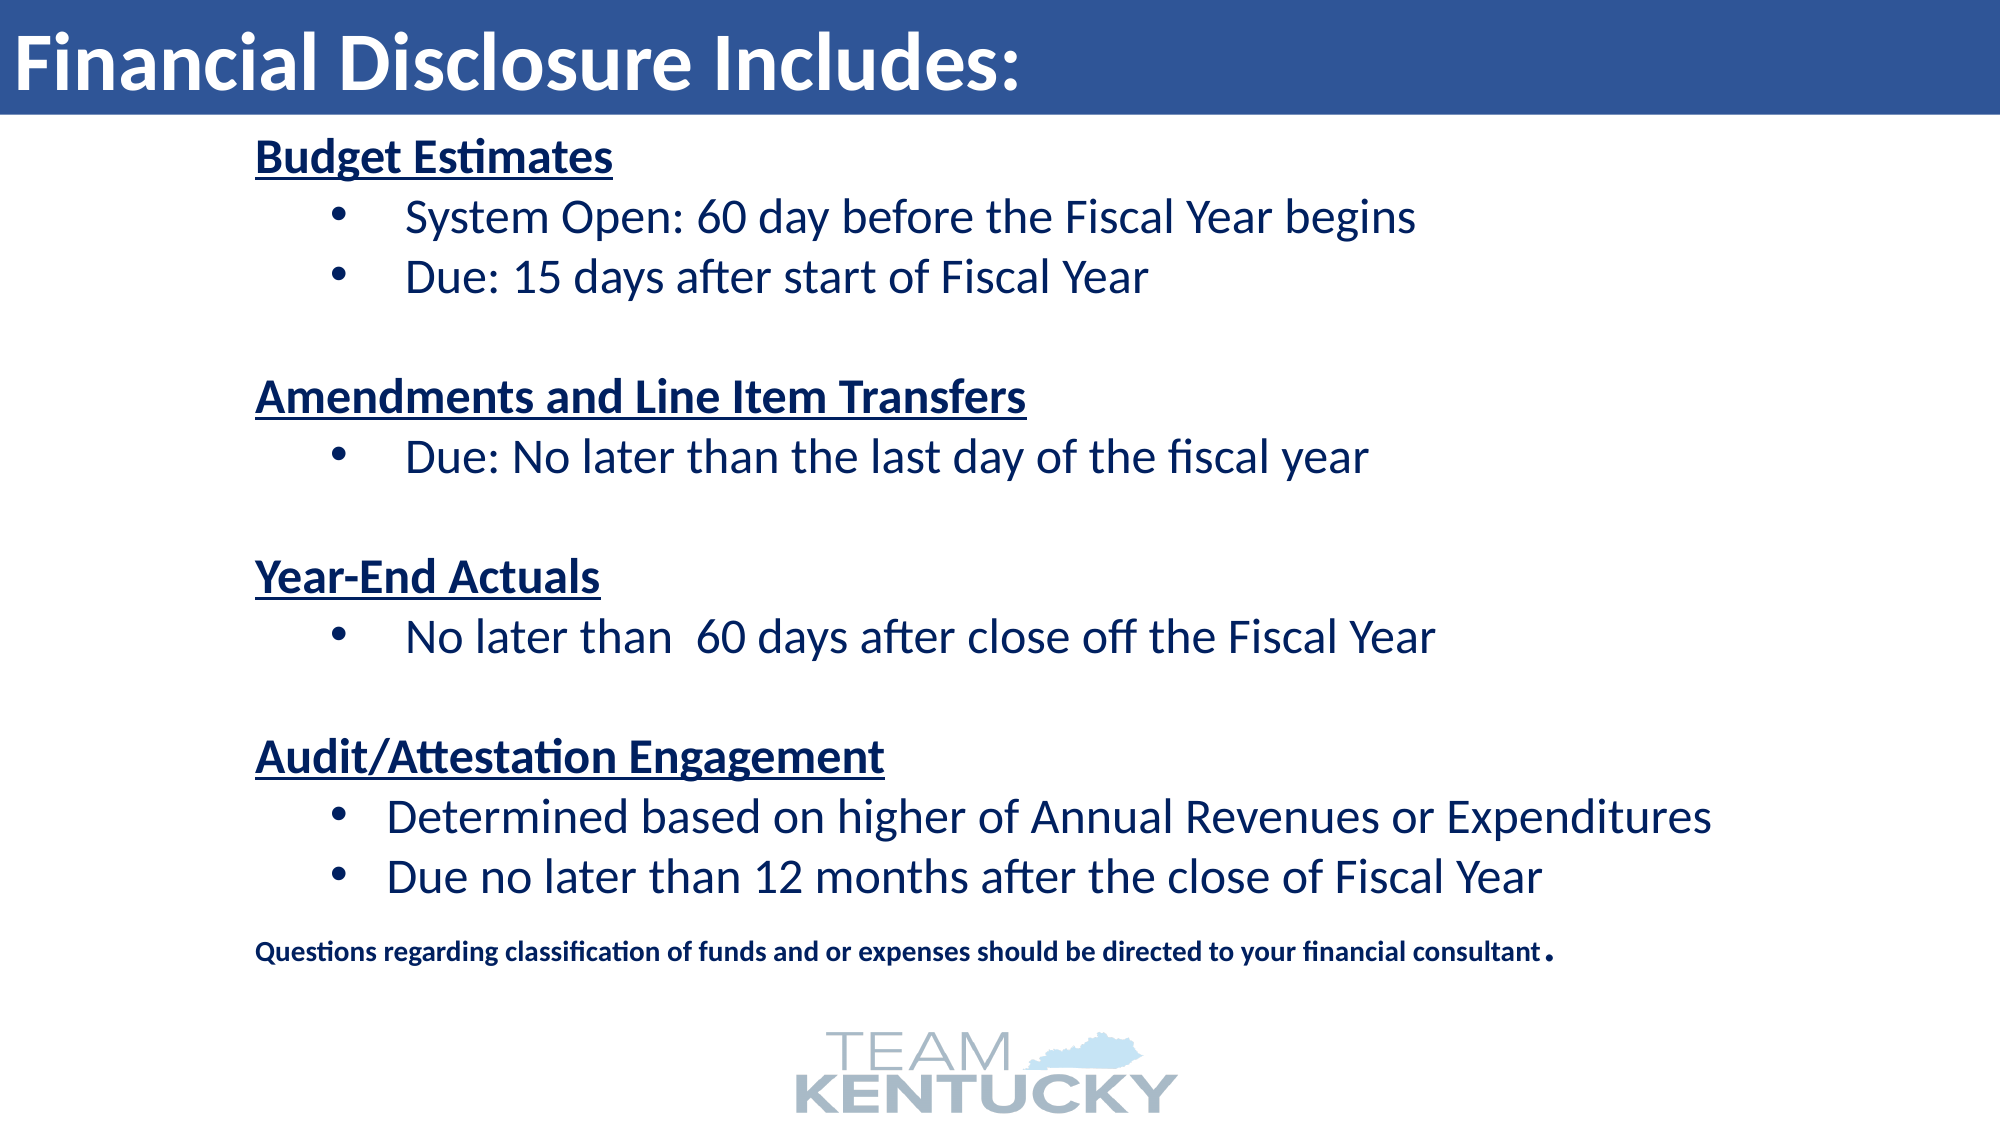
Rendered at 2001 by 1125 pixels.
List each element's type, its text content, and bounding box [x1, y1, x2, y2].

picture [790, 1030, 1183, 1115]
text_box Budget Estimates System Open: 60 day before the Fiscal Year begins Due: 15 days after start of Fiscal Year Amendments and Line Item Transfers Due: No later than the last day of the fiscal year Year-End Actuals No later than 60 days after close off the Fiscal Year Audit/Attestation Engagement Determined based on higher of Annual Revenues or Expenditures Due no later than 12 months after the close of Fiscal Year Questions regarding classification of funds and or expenses should be directed to your financial consultant. [165, 116, 1788, 1071]
text_box Financial Disclosure Includes: [0, 0, 2000, 115]
